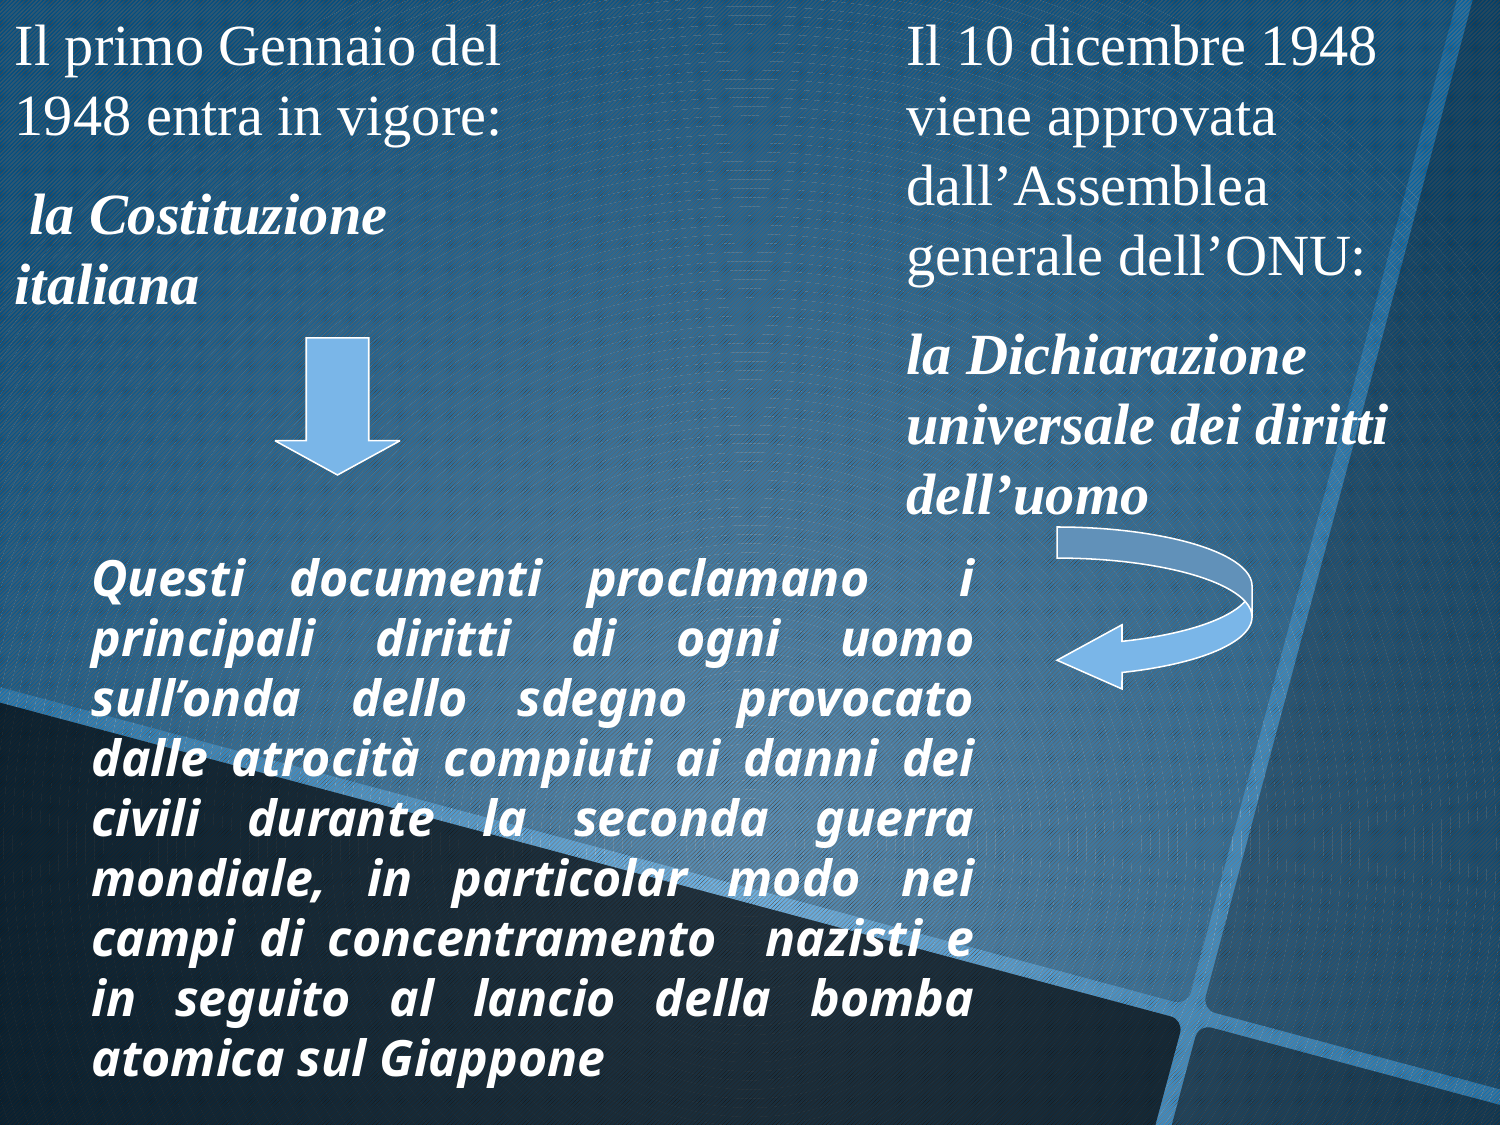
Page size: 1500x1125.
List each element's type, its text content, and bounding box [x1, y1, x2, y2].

text_box [1057, 527, 1253, 689]
text_box Il primo Gennaio del 1948 entra in vigore: la Costituzione italiana [0, 0, 538, 537]
text_box Questi documenti proclamano i principali diritti di ogni uomo sull’onda dello sdegno provocato dalle atrocità compiuti ai danni dei civili durante la seconda guerra mondiale, in particolar modo nei campi di concentramento nazisti e in seguito al lancio della bomba atomica sul Giappone [76, 538, 990, 1094]
text_box Il 10 dicembre 1948 viene approvata dall’Assemblea generale dell’ONU: la Dichiarazione universale dei diritti dell’uomo [891, 0, 1467, 534]
text_box [275, 337, 401, 475]
